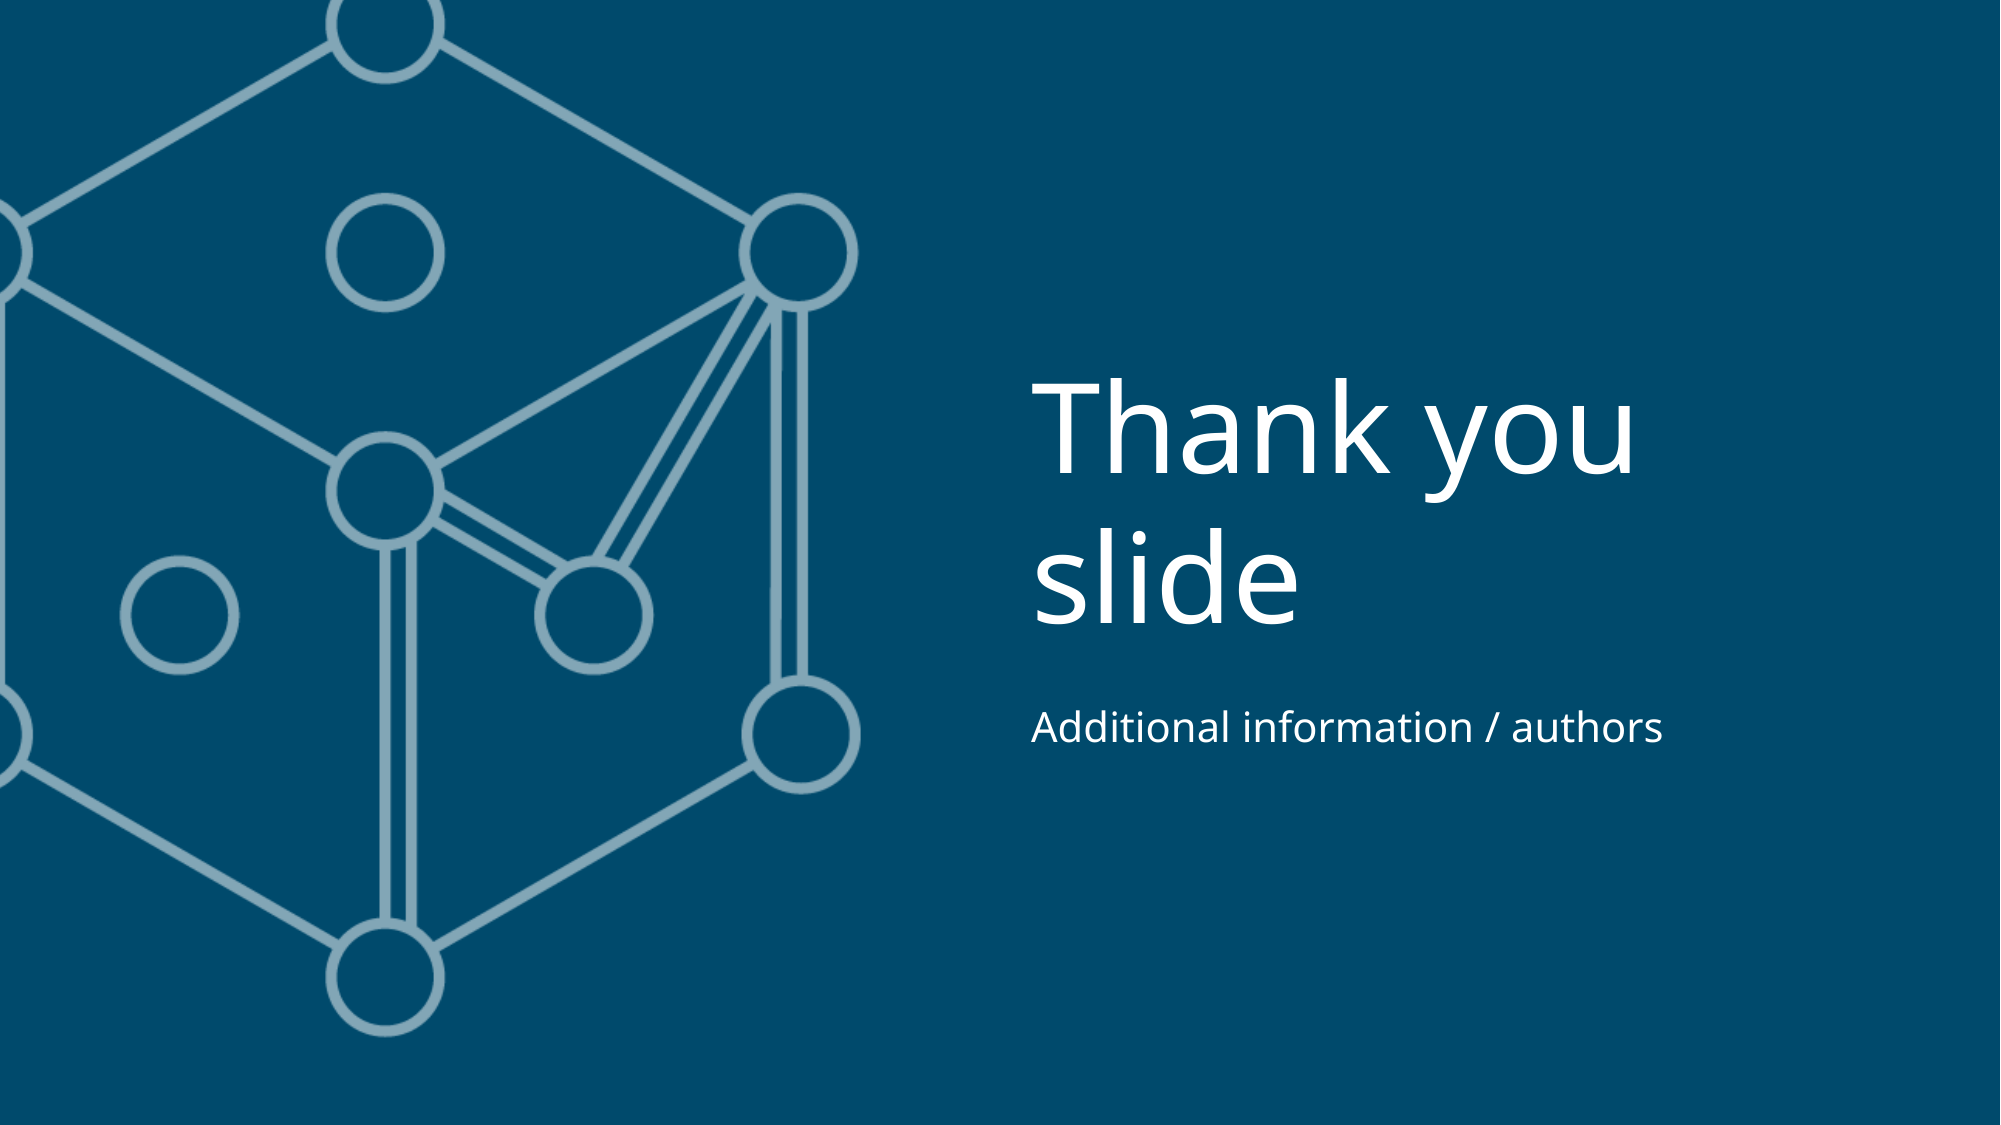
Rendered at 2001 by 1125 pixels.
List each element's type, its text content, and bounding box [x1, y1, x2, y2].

picture [0, 0, 860, 1037]
text_box Additional information / authors [1016, 693, 1952, 758]
text_box Thank you slide [1016, 341, 1952, 657]
